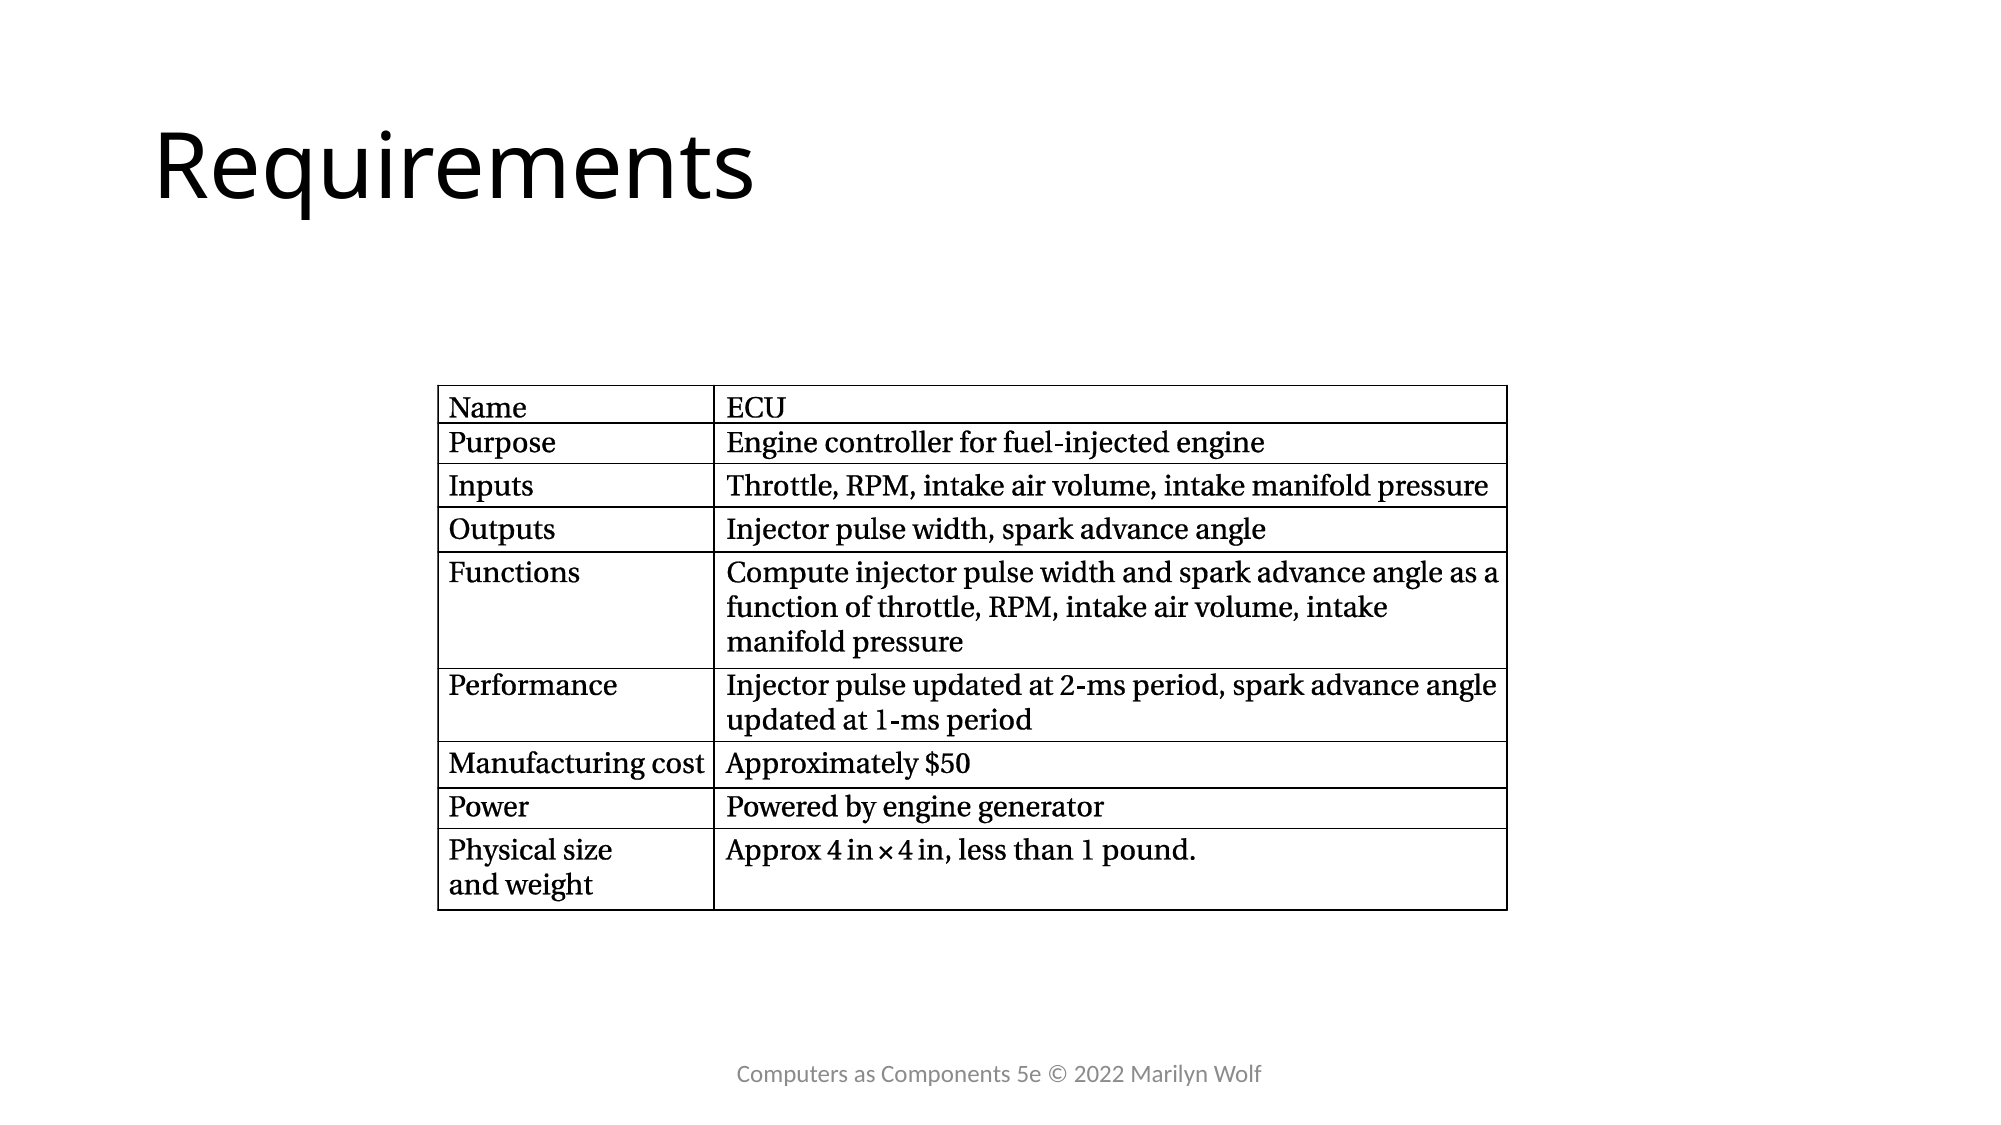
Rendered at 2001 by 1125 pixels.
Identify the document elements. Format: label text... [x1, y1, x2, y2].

title Requirements [137, 59, 1863, 278]
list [437, 384, 1575, 911]
footer Computers as Components 5e © 2022 Marilyn Wolf [662, 1042, 1338, 1103]
